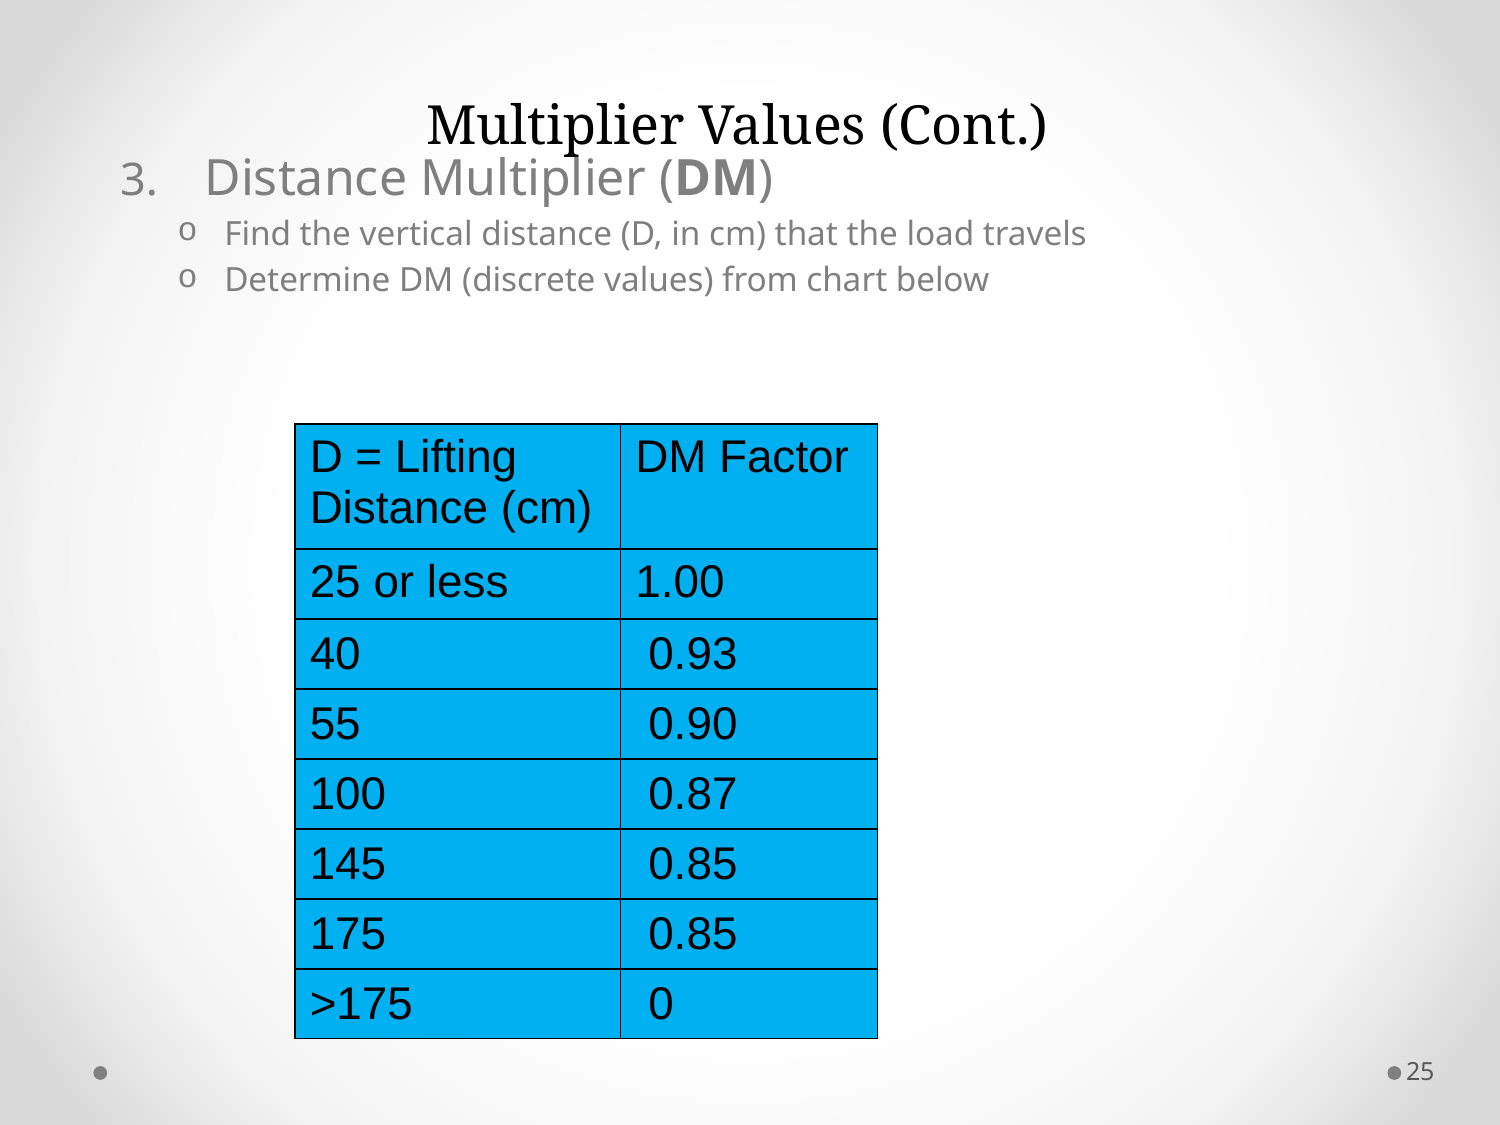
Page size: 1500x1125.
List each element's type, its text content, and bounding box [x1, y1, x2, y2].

table_cell >175 [296, 970, 620, 1038]
table_cell 0 [621, 970, 877, 1038]
table_cell 1.00 [621, 550, 877, 618]
table_cell 145 [296, 830, 620, 898]
table_cell 0.85 [621, 900, 877, 968]
table_cell 25 or less [296, 550, 620, 618]
title Multiplier Values (Cont.) [62, 62, 1413, 163]
table_cell 175 [296, 900, 620, 968]
table_cell 0.87 [621, 760, 877, 828]
table_cell 55 [296, 690, 620, 758]
table_header D = Lifting Distance (cm) [296, 425, 620, 548]
slide_number 25 [1401, 1042, 1494, 1103]
table_cell 0.93 [621, 620, 877, 688]
table_cell 100 [296, 760, 620, 828]
table_cell 40 [296, 620, 620, 688]
list Distance Multiplier (DM) Find the vertical distance (D, in cm) that the load travels Determine DM (discrete values) from chart below [87, 137, 1438, 1113]
picture [0, 0, 1500, 1125]
table_cell 0.90 [621, 690, 877, 758]
table_header DM Factor [621, 425, 877, 548]
table_cell 0.85 [621, 830, 877, 898]
